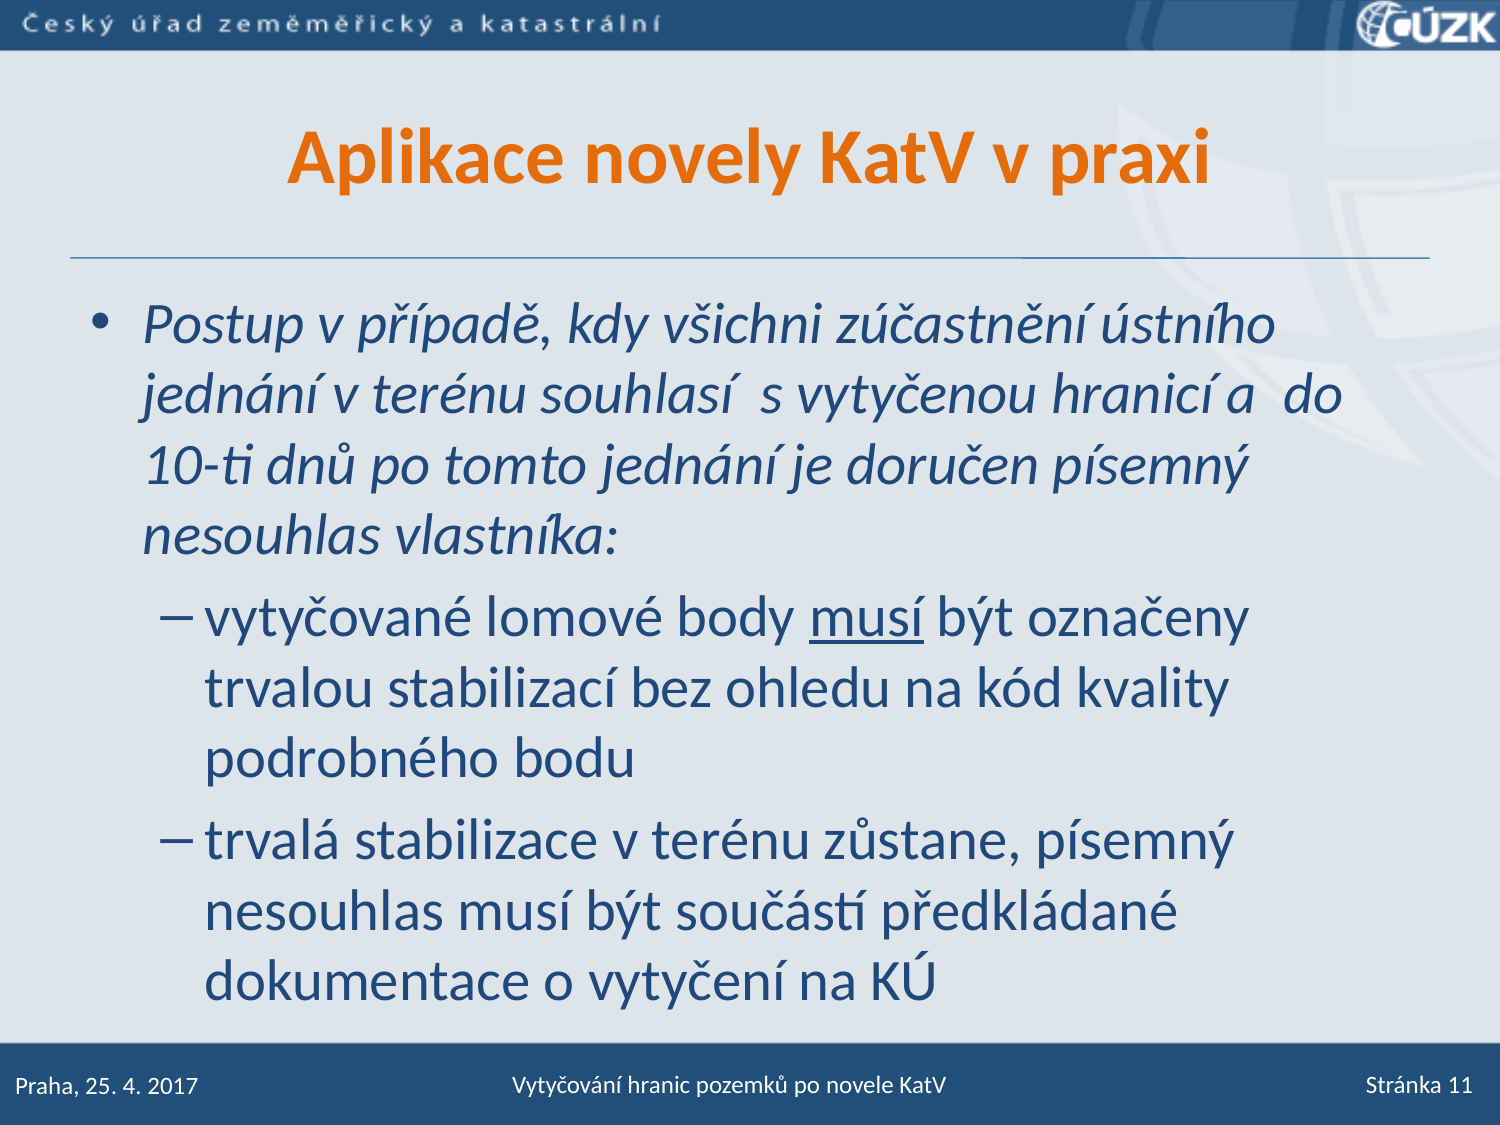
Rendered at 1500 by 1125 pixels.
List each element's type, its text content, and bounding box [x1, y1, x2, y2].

picture [0, 0, 1500, 1125]
footer Vytyčování hranic pozemků po novele KatV [492, 1053, 968, 1114]
slide_number Stránka 11 [1138, 1053, 1489, 1114]
title Aplikace novely KatV v praxi [75, 58, 1425, 247]
slide_number Praha, 25. 4. 2017 [0, 1054, 350, 1115]
list Postup v případě, kdy všichni zúčastnění ústního jednání v terénu souhlasí s vytyčenou hranicí a do 10-ti dnů po tomto jednání je doručen písemný nesouhlas vlastníka: vytyčované lomové body musí být označeny trvalou stabilizací bez ohledu na kód kvality podrobného bodu trvalá stabilizace v terénu zůstane, písemný nesouhlas musí být součástí předkládané dokumentace o vytyčení na KÚ [75, 277, 1425, 1020]
